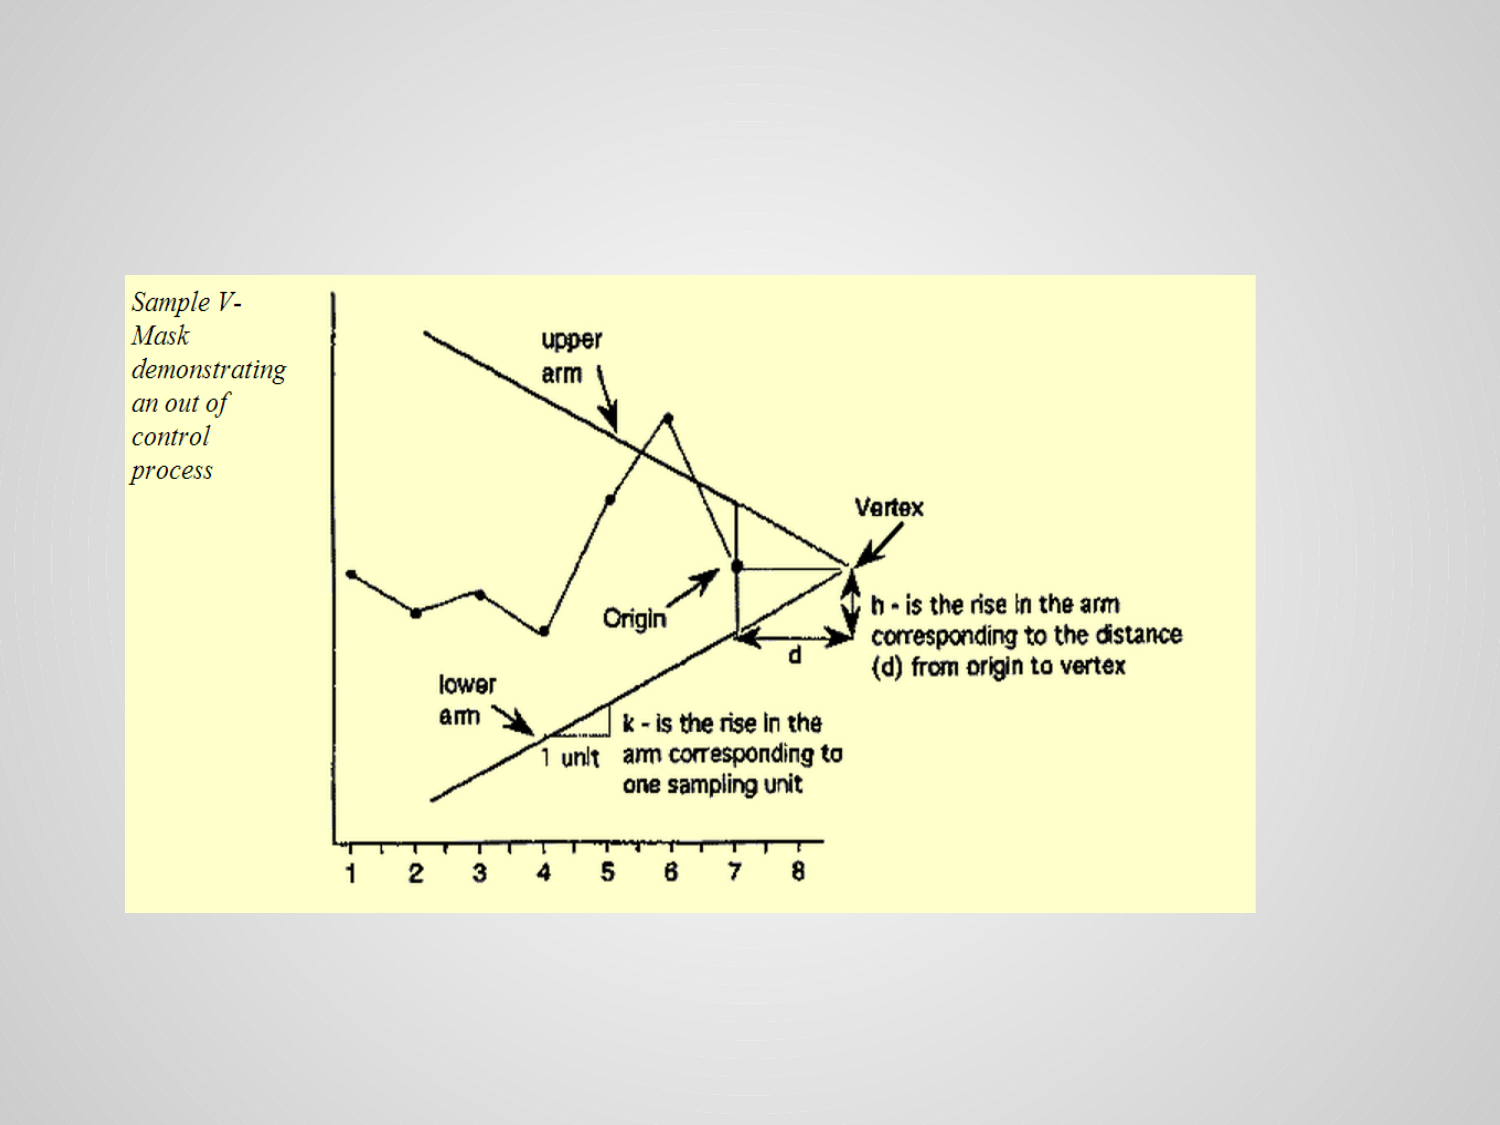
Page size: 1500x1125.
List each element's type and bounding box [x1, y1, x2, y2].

text_box [125, 275, 1256, 913]
